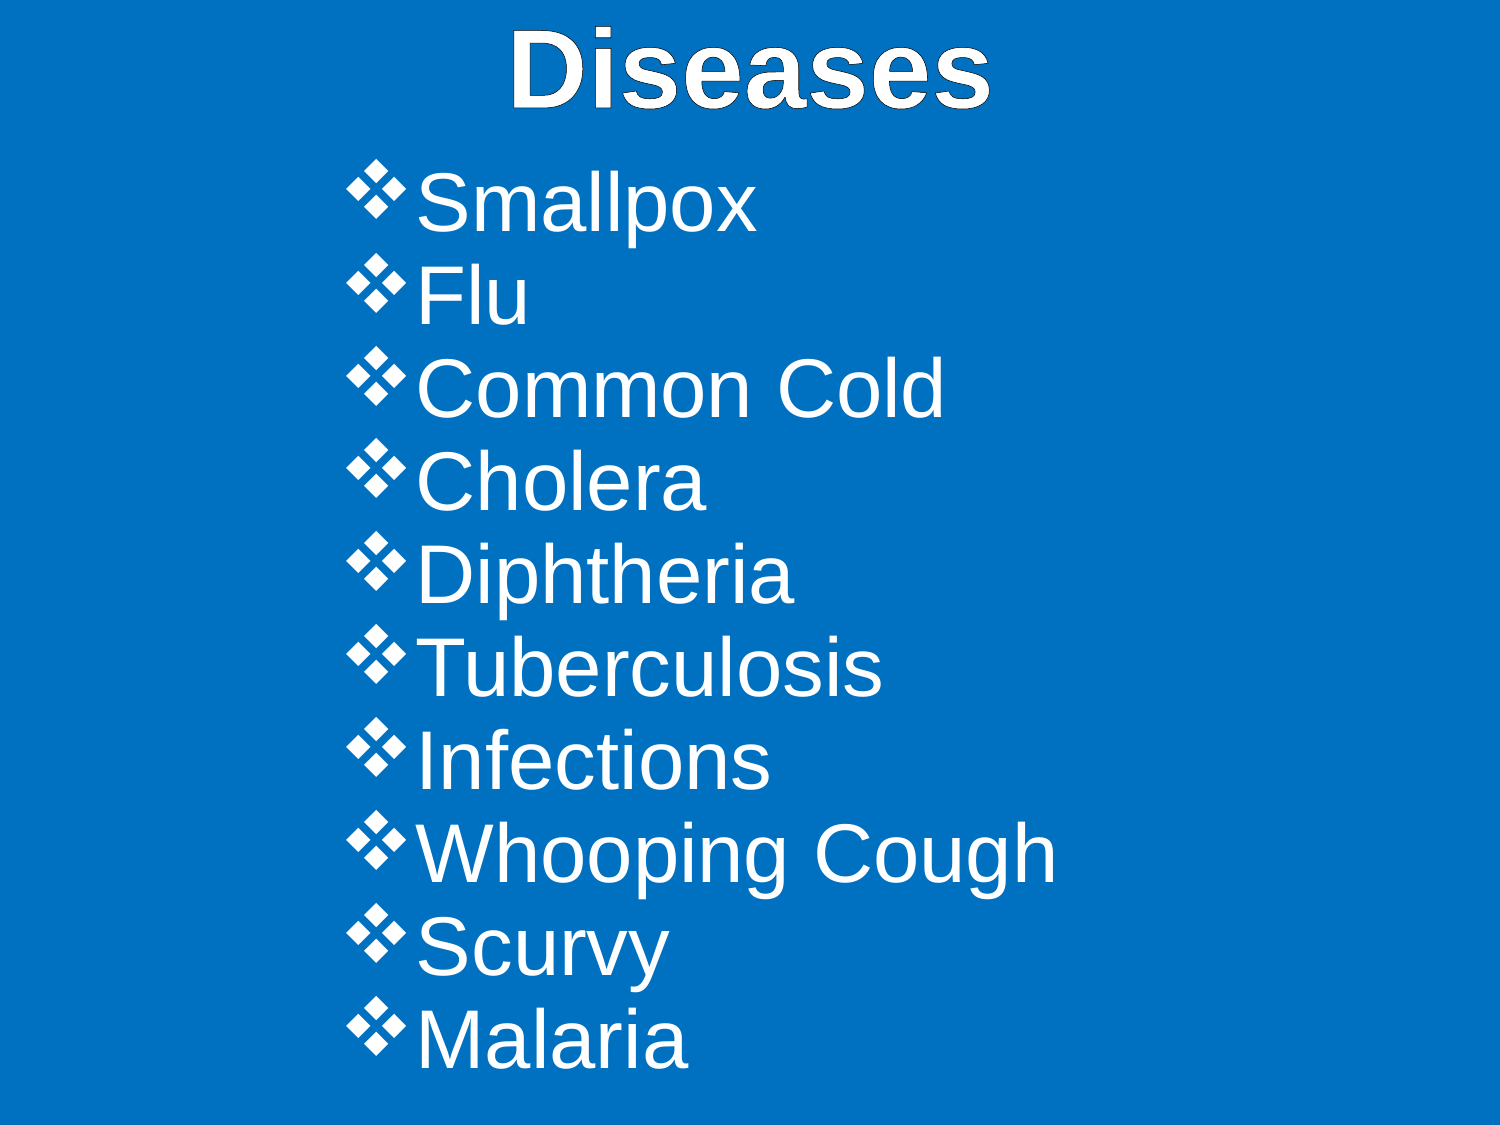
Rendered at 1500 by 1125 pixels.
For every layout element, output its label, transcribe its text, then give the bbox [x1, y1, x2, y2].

text_box Smallpox Flu Common Cold Cholera Diphtheria Tuberculosis Infections Whooping Cough Scurvy Malaria [324, 149, 1175, 1095]
text_box Diseases [193, 0, 1307, 141]
